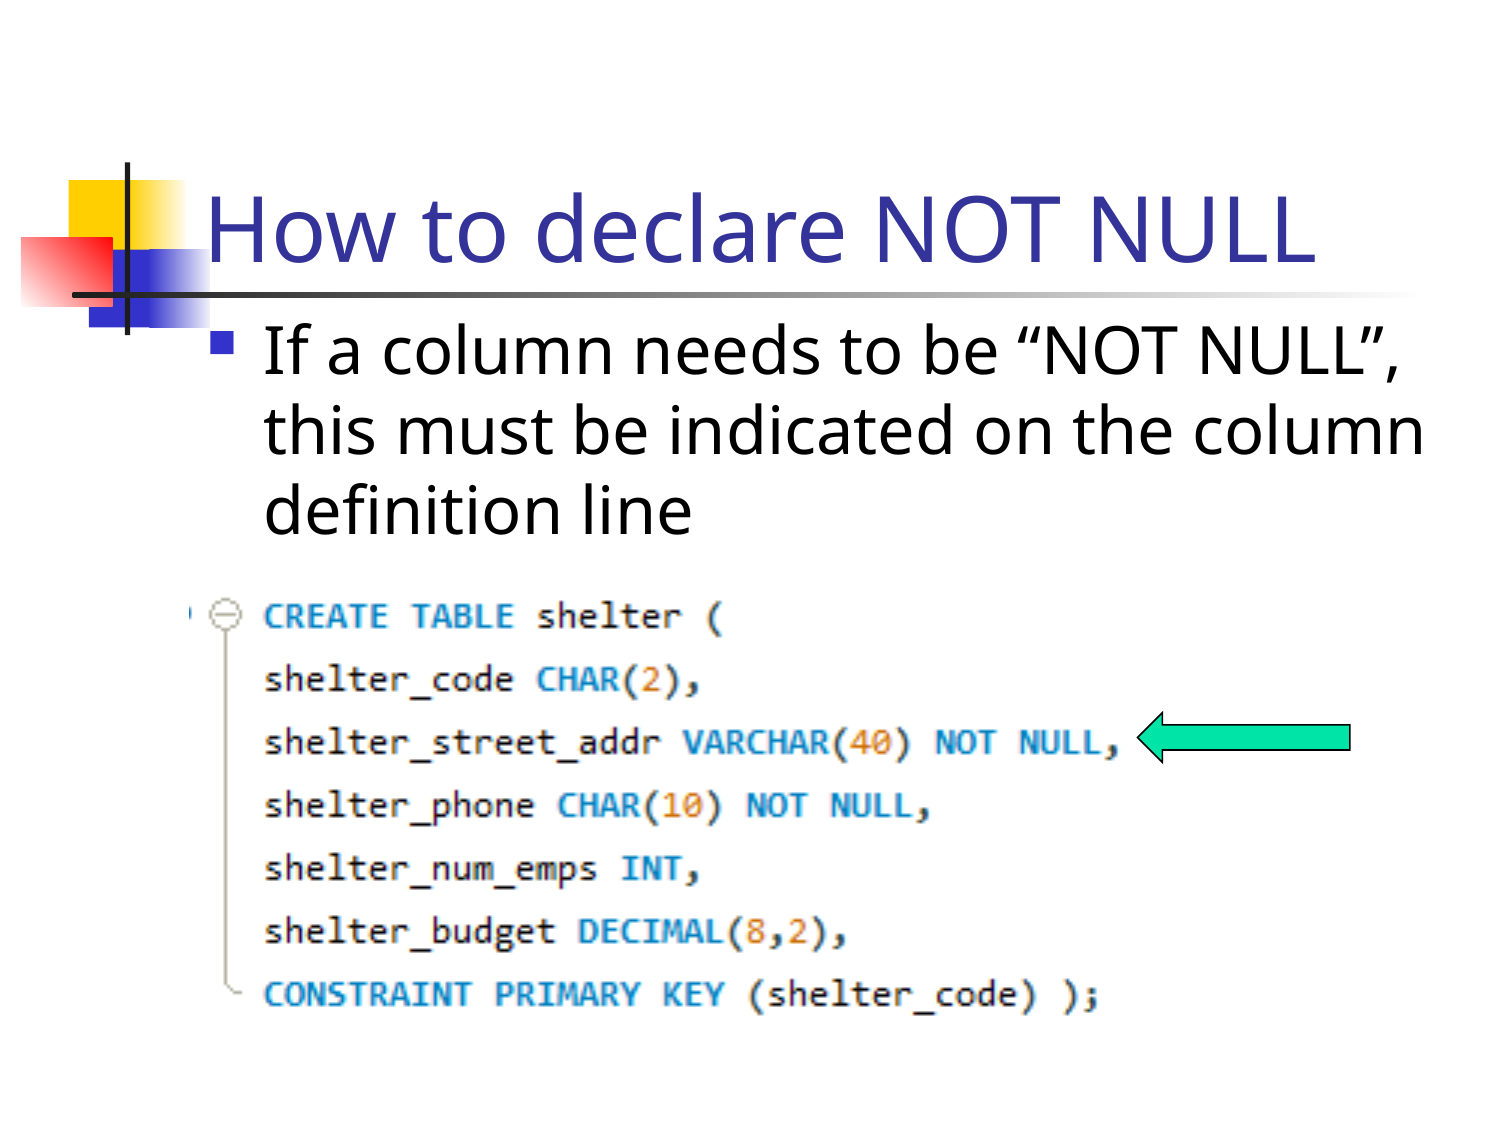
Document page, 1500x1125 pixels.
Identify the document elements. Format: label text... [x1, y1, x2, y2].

list If a column needs to be “NOT NULL”, this must be indicated on the column definition line [192, 299, 1468, 975]
text_box [1169, 724, 1350, 751]
picture [188, 587, 1166, 1067]
title How to declare NOT NULL [188, 101, 1468, 289]
